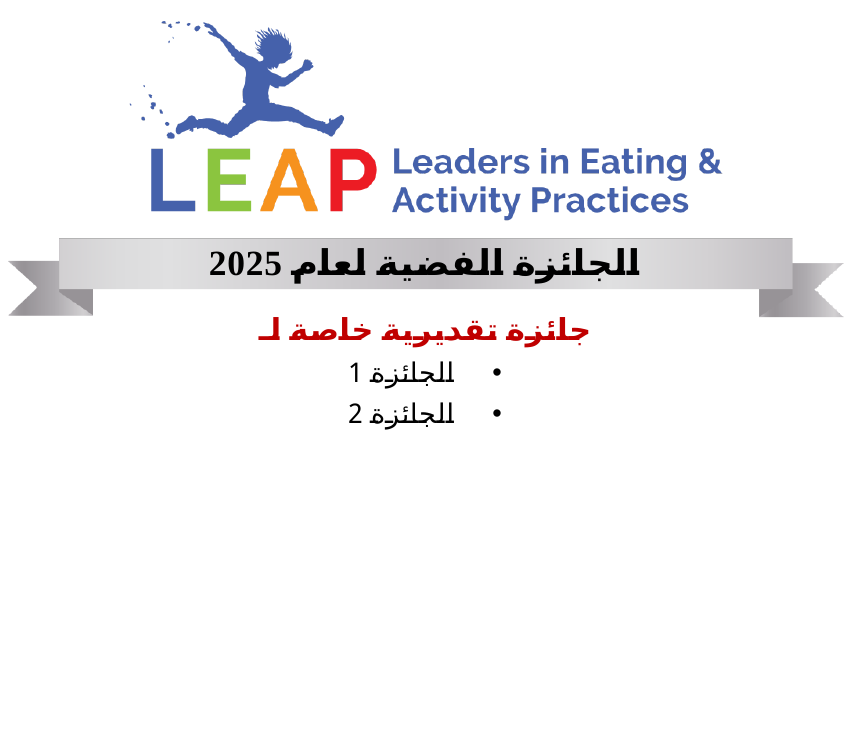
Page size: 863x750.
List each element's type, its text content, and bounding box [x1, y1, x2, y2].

list جائزة تقديرية خاصة لـ الجائزة 1 الجائزة 2 [92, 307, 758, 603]
picture [1, 0, 863, 338]
title الجائزة الفضية لعام 2025 [65, 239, 784, 290]
